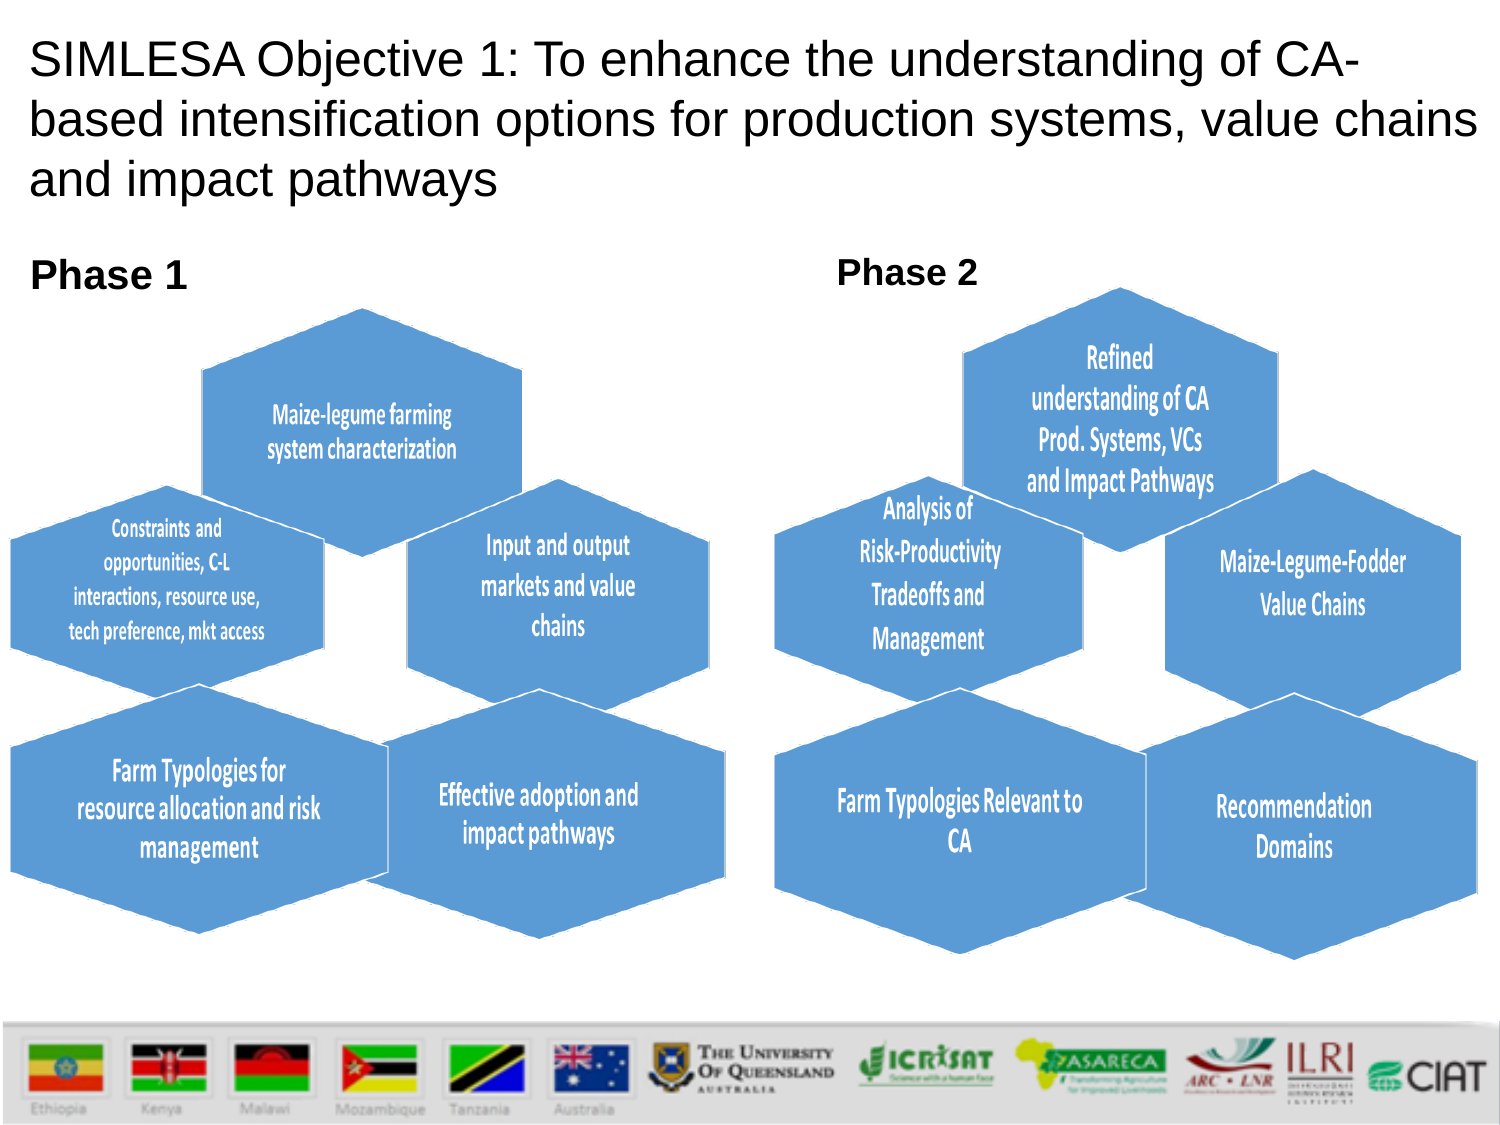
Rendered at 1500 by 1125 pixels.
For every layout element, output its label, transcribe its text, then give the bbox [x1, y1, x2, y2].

text_box Phase 1 [15, 240, 203, 277]
picture [9, 278, 735, 959]
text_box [773, 240, 1486, 980]
text_box SIMLESA Objective 1: To enhance the understanding of CA-based intensification options for production systems, value chains and impact pathways [14, 19, 1500, 214]
picture [2, 1021, 1500, 1125]
